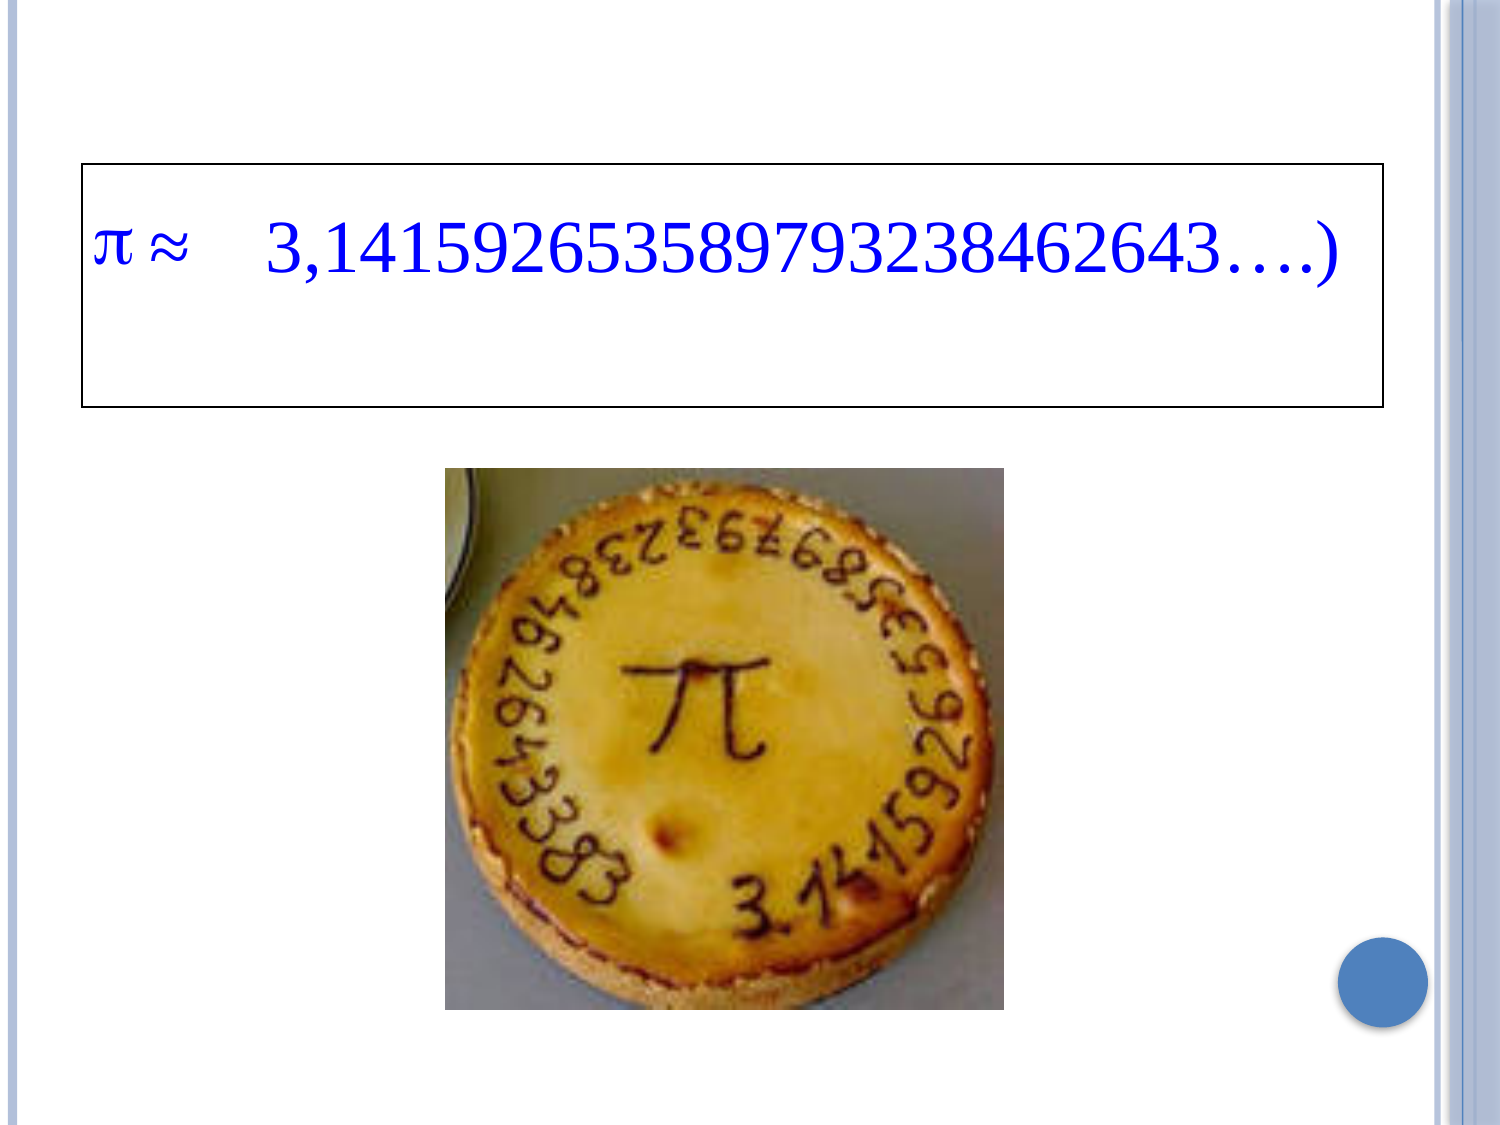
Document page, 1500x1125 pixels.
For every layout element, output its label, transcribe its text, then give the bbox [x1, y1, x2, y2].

table_header ≈ 3,141592653589793238462643….) [83, 165, 1382, 406]
picture [444, 468, 1005, 1010]
